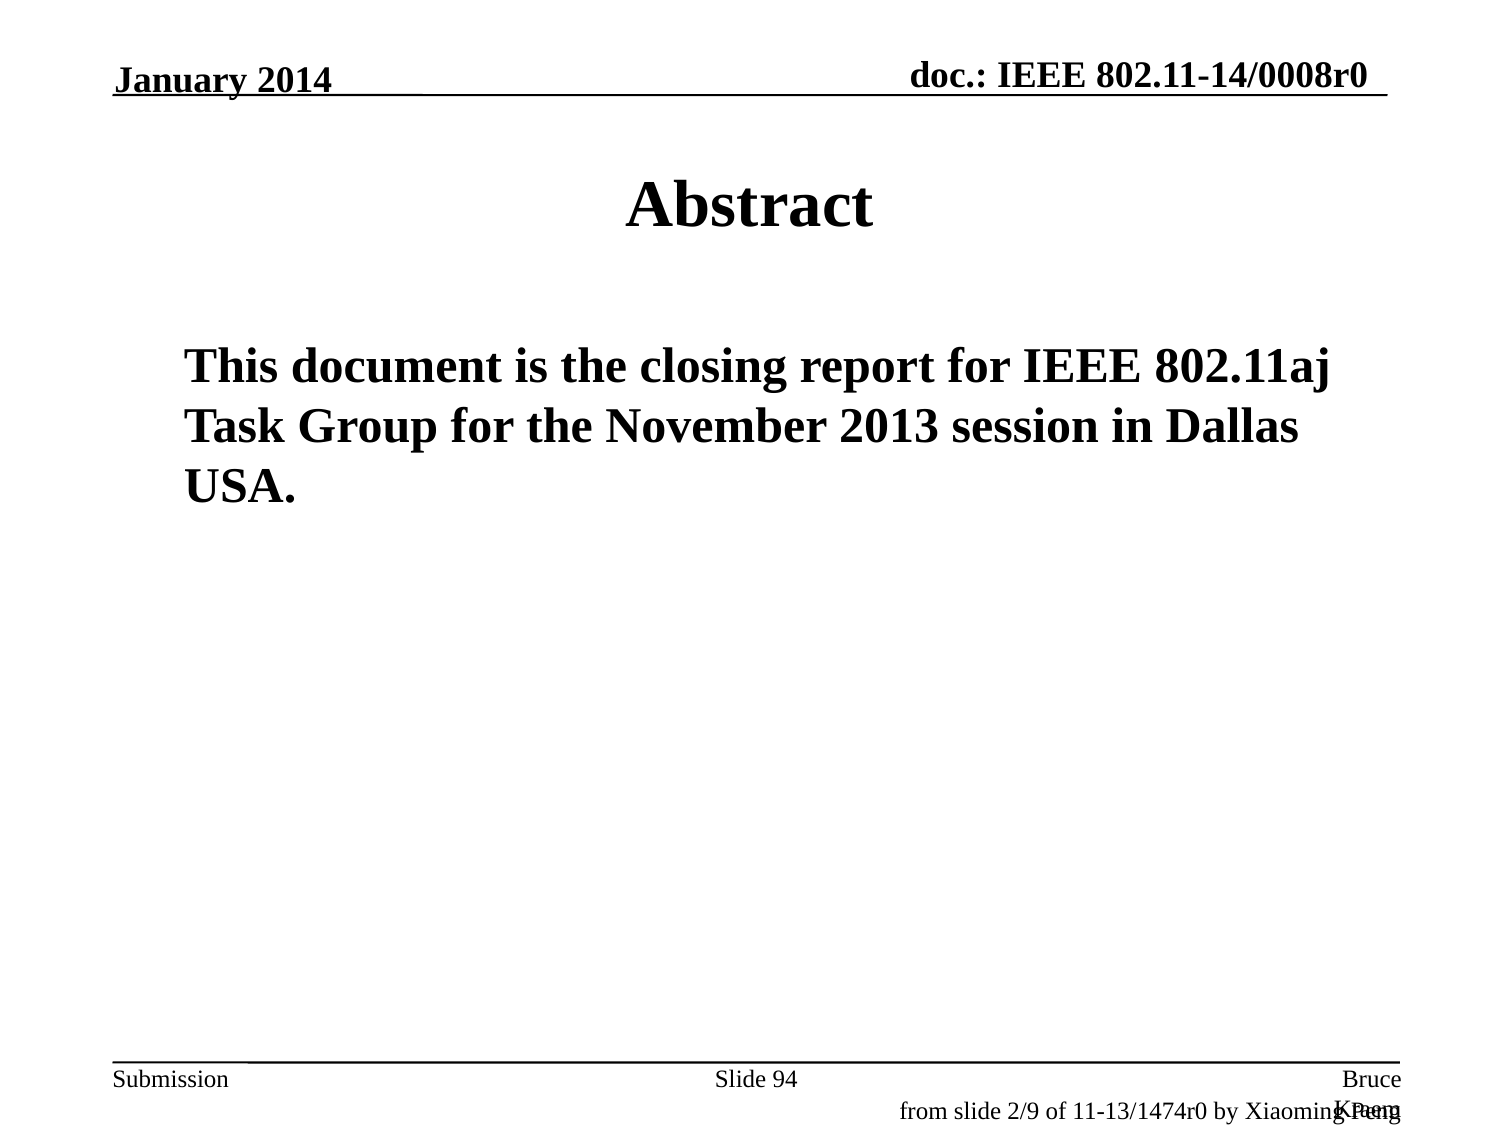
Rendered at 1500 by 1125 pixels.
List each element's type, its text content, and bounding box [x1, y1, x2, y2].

title Abstract [112, 112, 1388, 288]
footer Bruce Kraemer, Marvell [1325, 1062, 1402, 1087]
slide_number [114, 54, 374, 100]
slide_number Slide 94 [712, 1062, 800, 1087]
list This document is the closing report for IEEE 802.11aj Task Group for the November 2013 session in Dallas USA. [112, 324, 1388, 1000]
text_box from slide 2/9 of 11-13/1474r0 by Xiaoming Peng [343, 1087, 1417, 1125]
